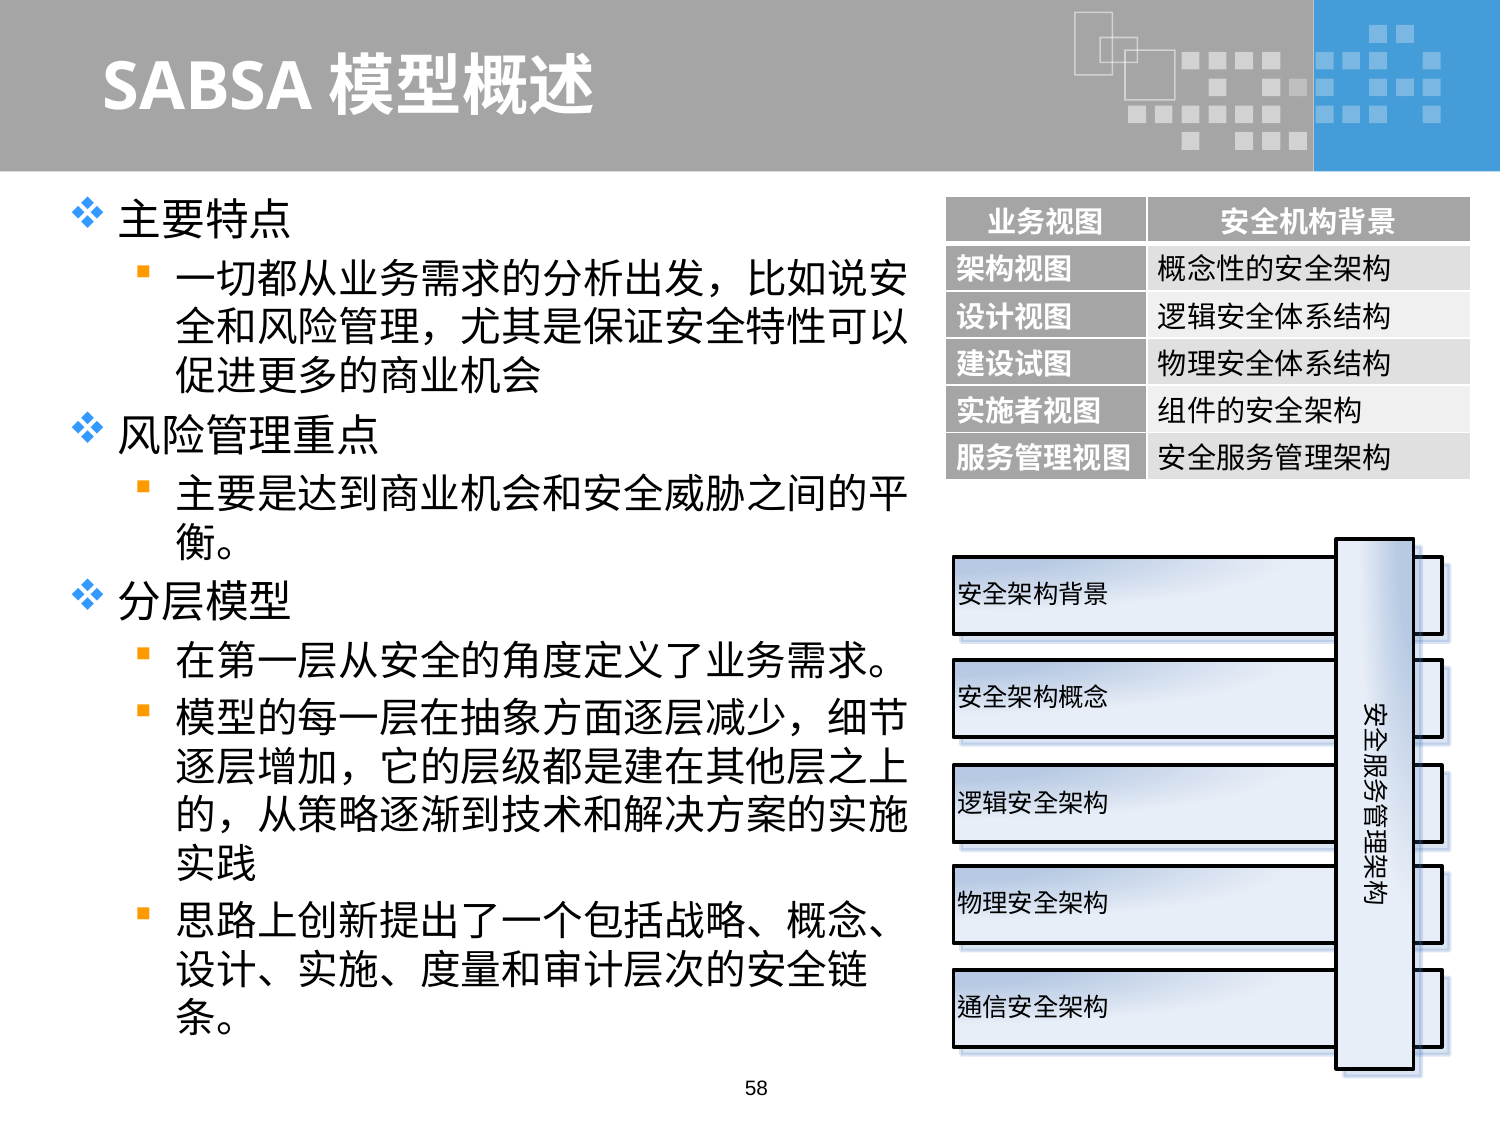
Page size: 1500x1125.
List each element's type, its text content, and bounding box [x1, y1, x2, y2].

table_cell 实施者视图 [946, 386, 1146, 432]
table_cell 建设试图 [946, 339, 1146, 384]
table_cell 组件的安全架构 [1148, 386, 1470, 432]
slide_number 58 [687, 1066, 826, 1111]
table_cell 概念性的安全架构 [1148, 246, 1470, 290]
table_cell 安全服务管理架构 [1148, 433, 1470, 479]
table_cell 服务管理视图 [946, 433, 1146, 479]
list 主要特点 一切都从业务需求的分析出发，比如说安全和风险管理，尤其是保证安全特性可以促进更多的商业机会 风险管理重点 主要是达到商业机会和安全威胁之间的平衡。 分层模型 在第一层从安全的角度定义了业务需求。 模型的每一层在抽象方面逐层减少，细节逐层增加，它的层级都是建在其他层之上的，从策略逐渐到技术和解决方案的实施实践 思路上创新提出了一个包括战略、概念、设计、实施、度量和审计层次的安全链条。 [53, 184, 934, 1100]
title SABSA模型概述 [87, 42, 1252, 123]
table_header 安全机构背景 [1148, 197, 1470, 241]
table_cell 逻辑安全体系结构 [1148, 292, 1470, 337]
table_header 业务视图 [946, 197, 1146, 241]
table_cell 物理安全体系结构 [1148, 339, 1470, 384]
table_cell 架构视图 [946, 246, 1146, 290]
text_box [947, 532, 1456, 1083]
table_cell 设计视图 [946, 292, 1146, 337]
